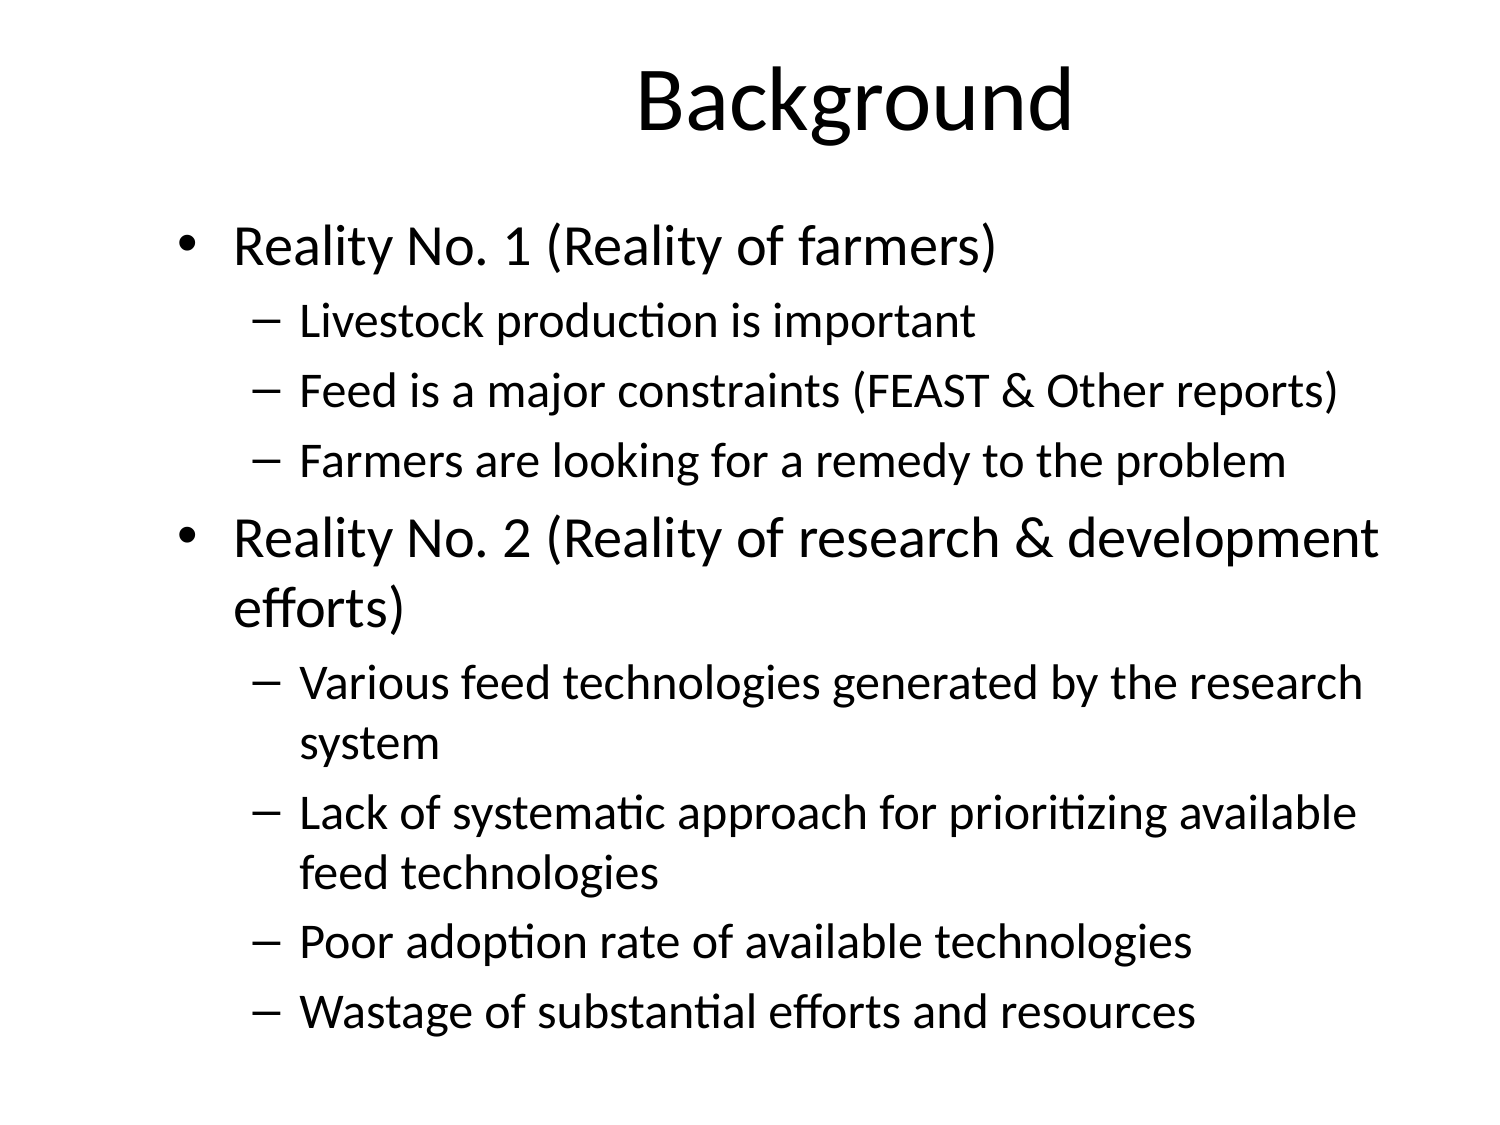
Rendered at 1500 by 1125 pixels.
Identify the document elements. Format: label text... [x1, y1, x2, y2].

title Background [287, 0, 1426, 188]
list Reality No. 1 (Reality of farmers) Livestock production is important Feed is a major constraints (FEAST & Other reports) Farmers are looking for a remedy to the problem Reality No. 2 (Reality of research & development efforts) Various feed technologies generated by the research system Lack of systematic approach for prioritizing available feed technologies Poor adoption rate of available technologies Wastage of substantial efforts and resources [162, 199, 1438, 1125]
